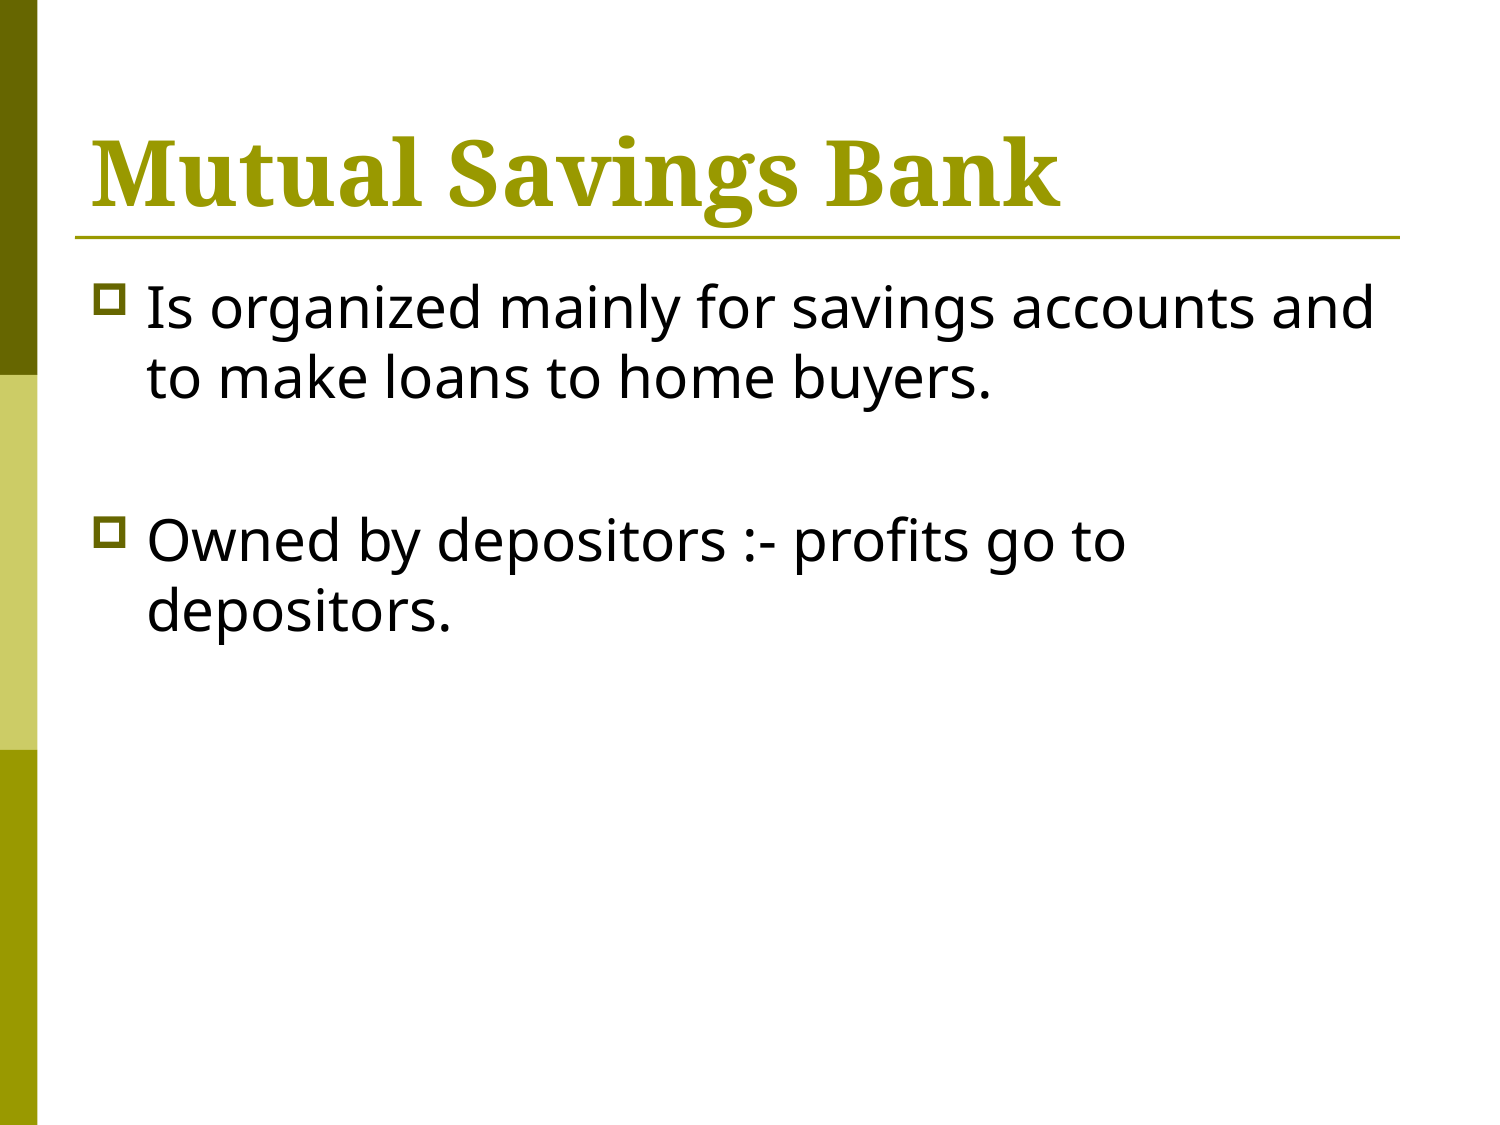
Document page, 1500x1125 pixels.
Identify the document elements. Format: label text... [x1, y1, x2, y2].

title Mutual Savings Bank [74, 45, 1426, 233]
list Is organized mainly for savings accounts and to make loans to home buyers. Owned by depositors :- profits go to depositors. [74, 262, 1426, 1006]
